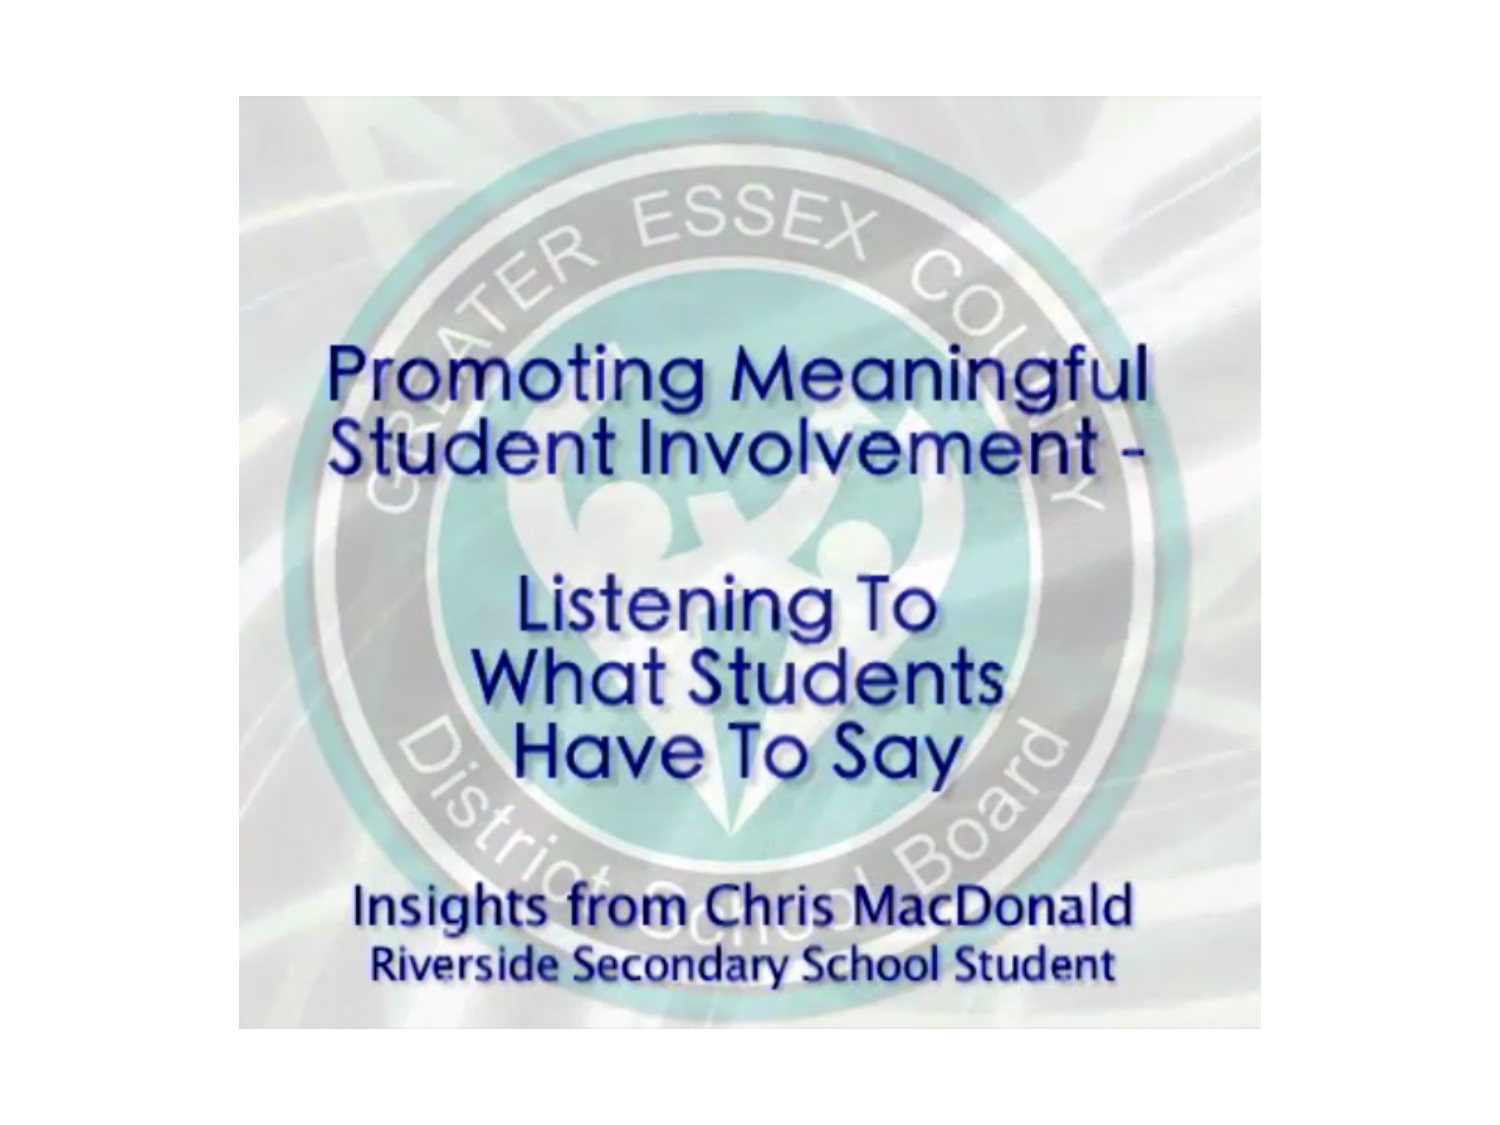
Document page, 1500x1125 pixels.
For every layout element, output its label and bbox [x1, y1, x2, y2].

picture [238, 95, 1262, 1030]
